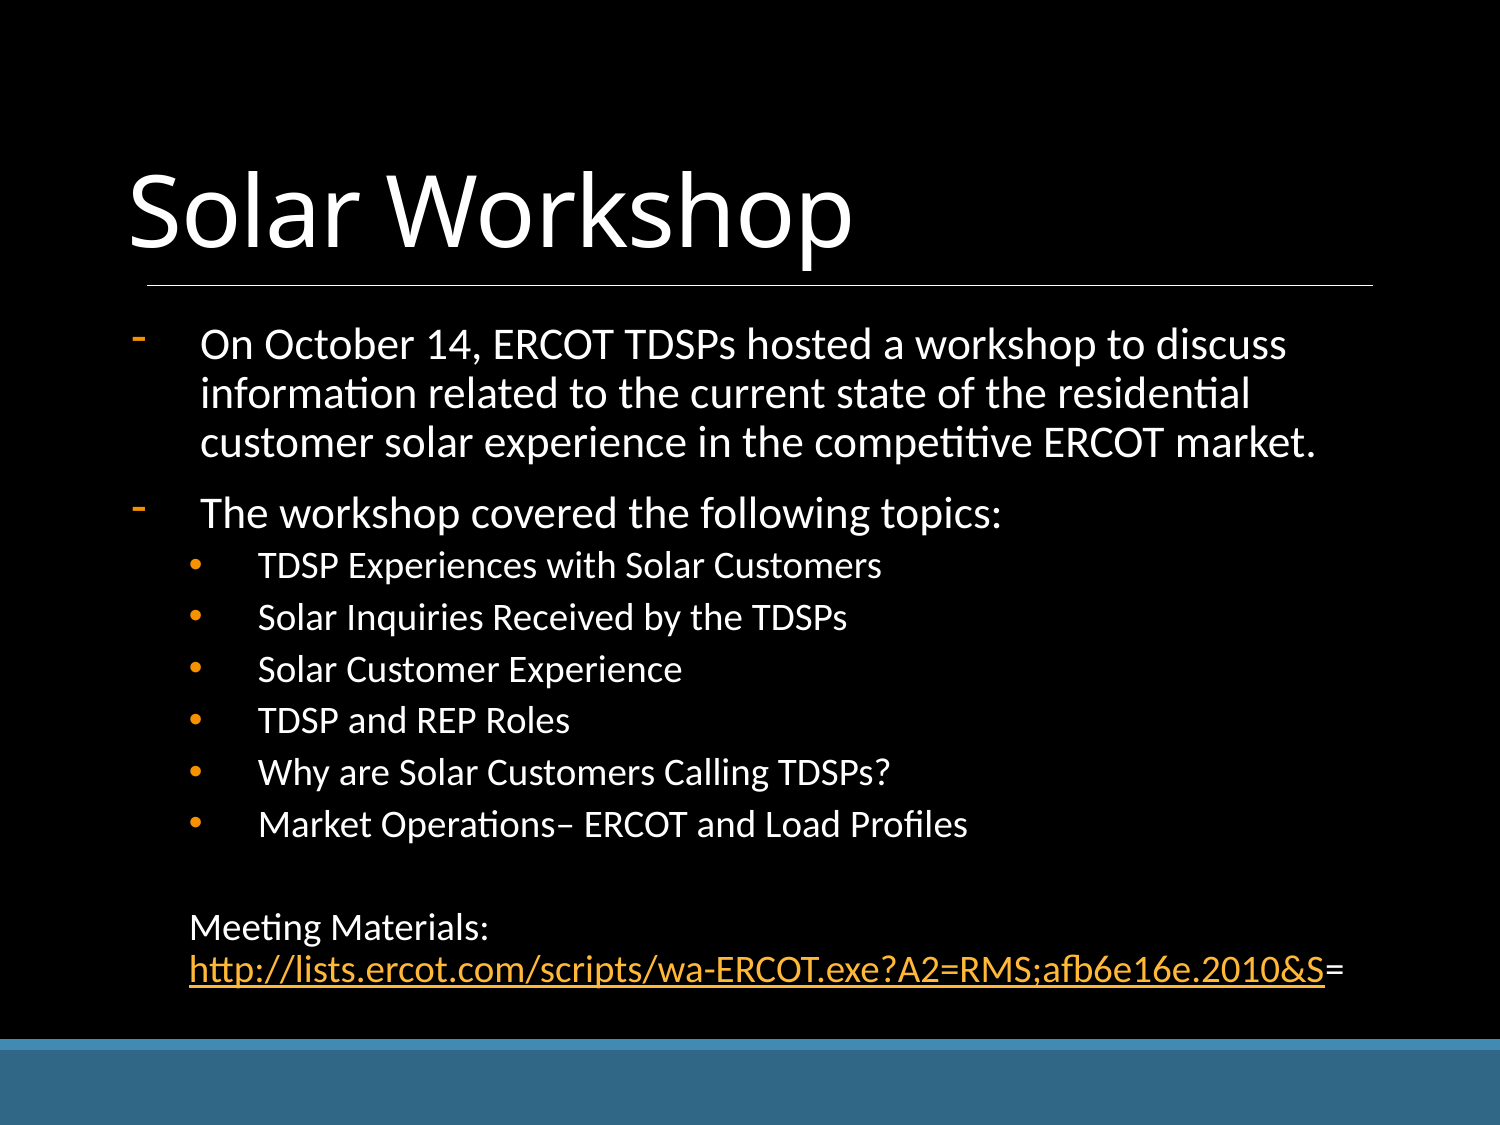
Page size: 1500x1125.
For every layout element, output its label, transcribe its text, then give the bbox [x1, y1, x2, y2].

list On October 14, ERCOT TDSPs hosted a workshop to discuss information related to the current state of the residential customer solar experience in the competitive ERCOT market. The workshop covered the following topics: TDSP Experiences with Solar Customers Solar Inquiries Received by the TDSPs Solar Customer Experience TDSP and REP Roles Why are Solar Customers Calling TDSPs? Market Operations– ERCOT and Load Profiles Meeting Materials: http://lists.ercot.com/scripts/wa-ERCOT.exe?A2=RMS;afb6e16e.2010&S= [131, 312, 1413, 1000]
title Solar Workshop [112, 75, 1350, 275]
